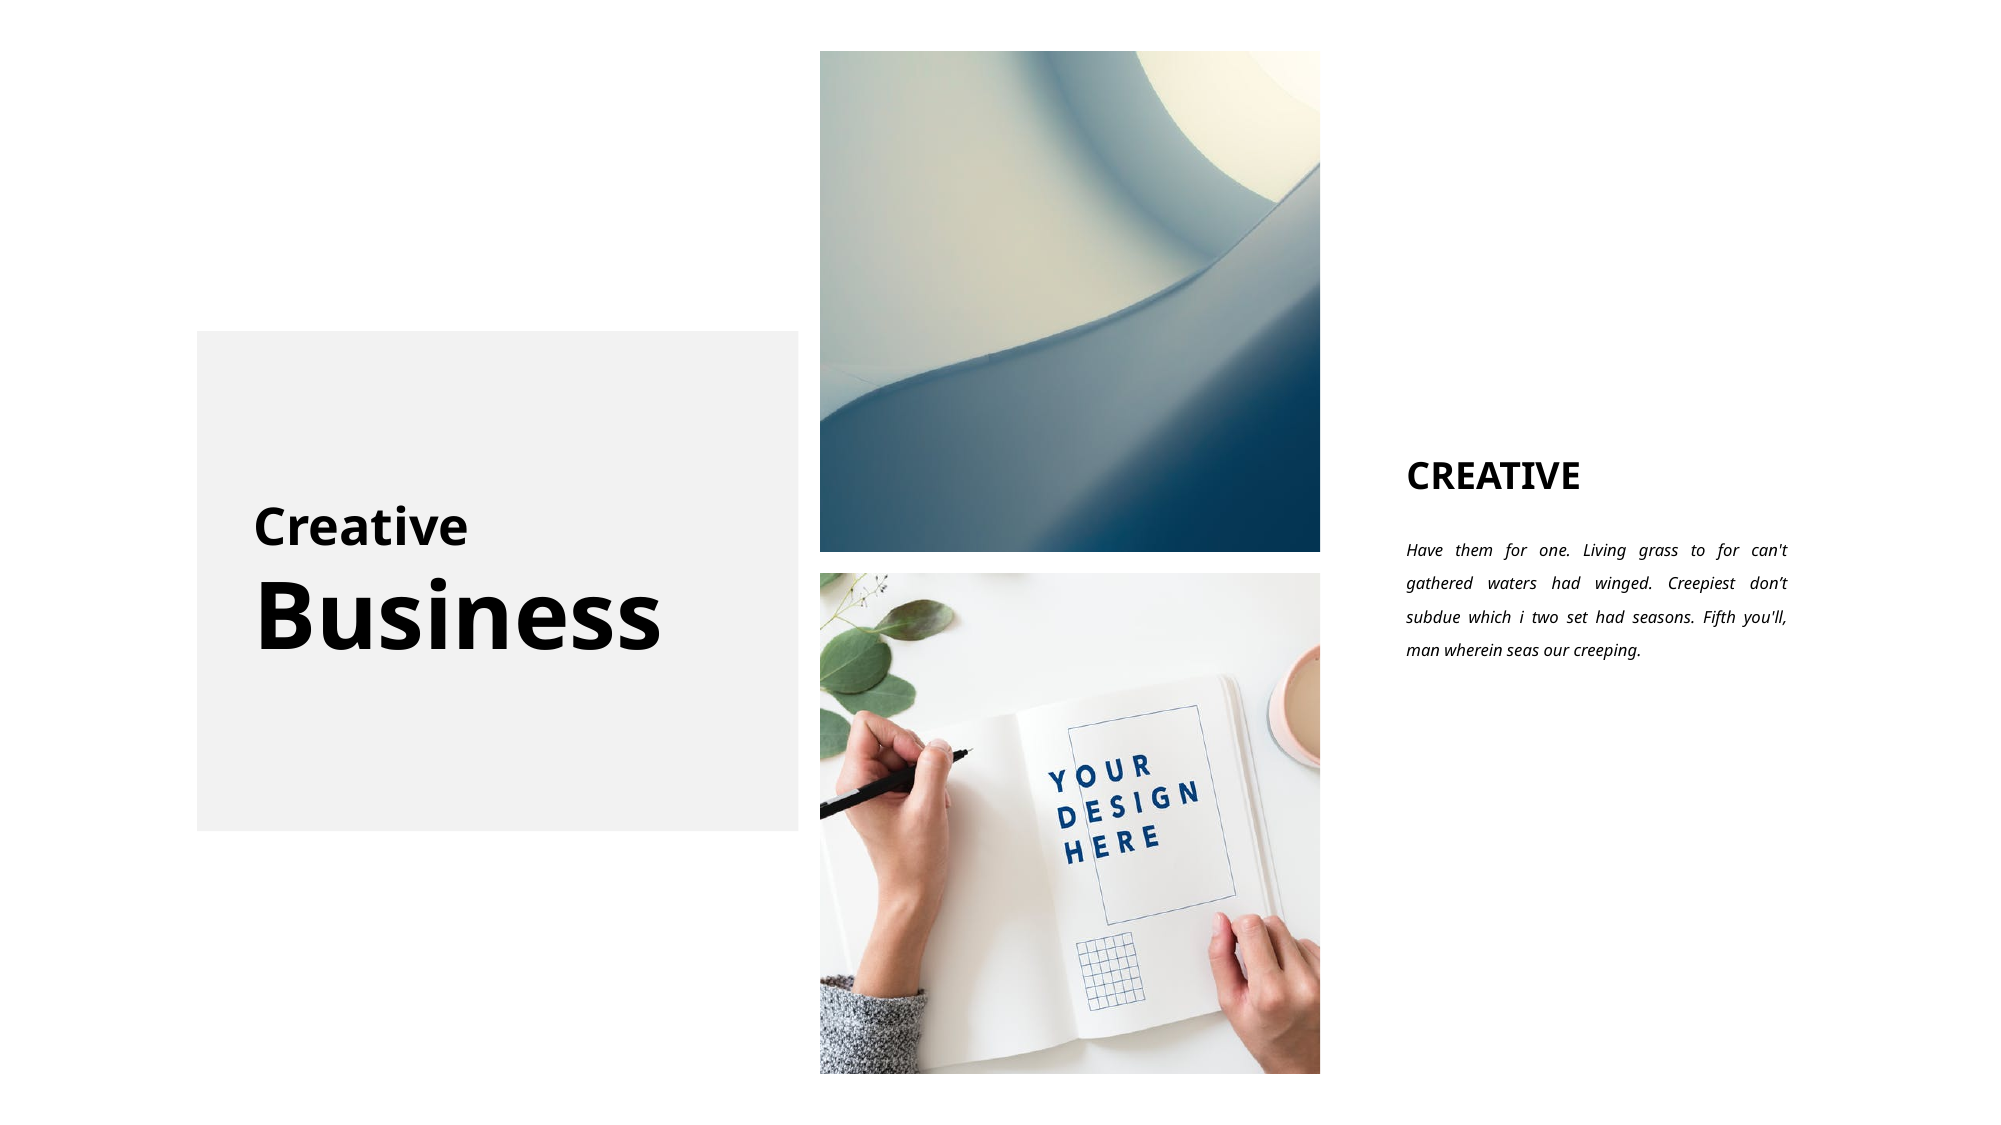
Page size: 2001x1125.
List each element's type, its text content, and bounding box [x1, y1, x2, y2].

text_box [196, 330, 799, 832]
picture [820, 573, 1321, 1074]
text_box Creative Business [238, 486, 757, 676]
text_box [1391, 444, 1803, 665]
picture [820, 51, 1321, 552]
